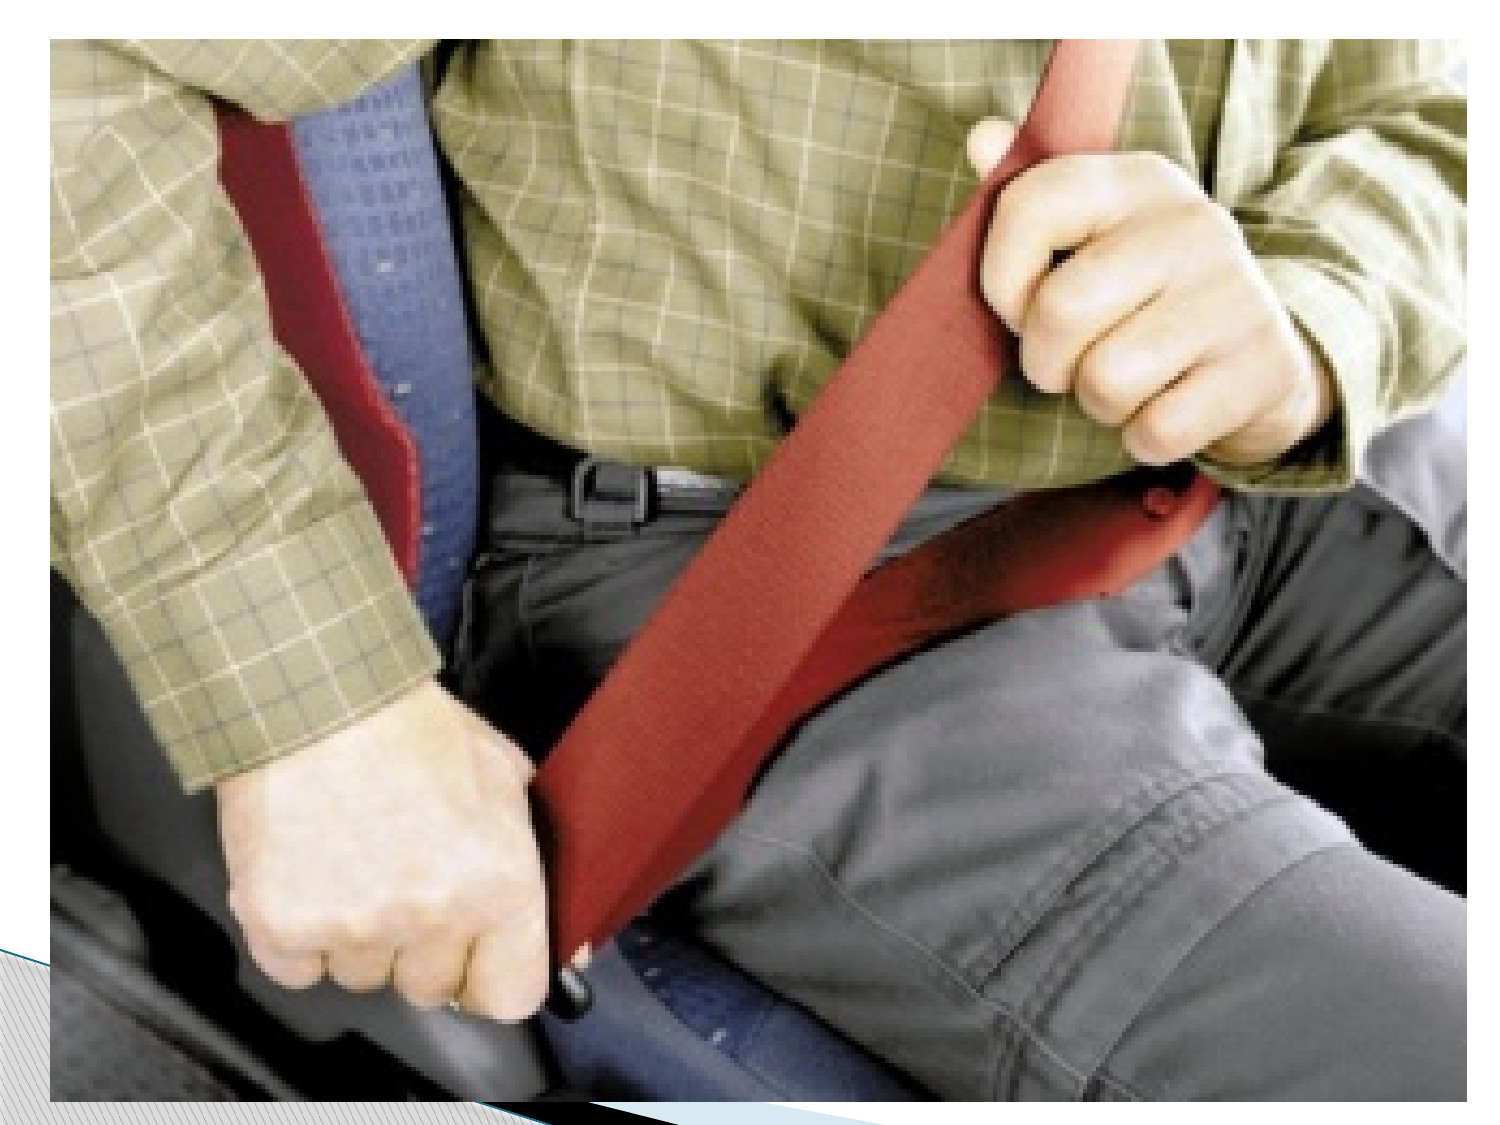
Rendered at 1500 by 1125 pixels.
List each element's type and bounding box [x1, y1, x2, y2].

list [49, 38, 1467, 1102]
